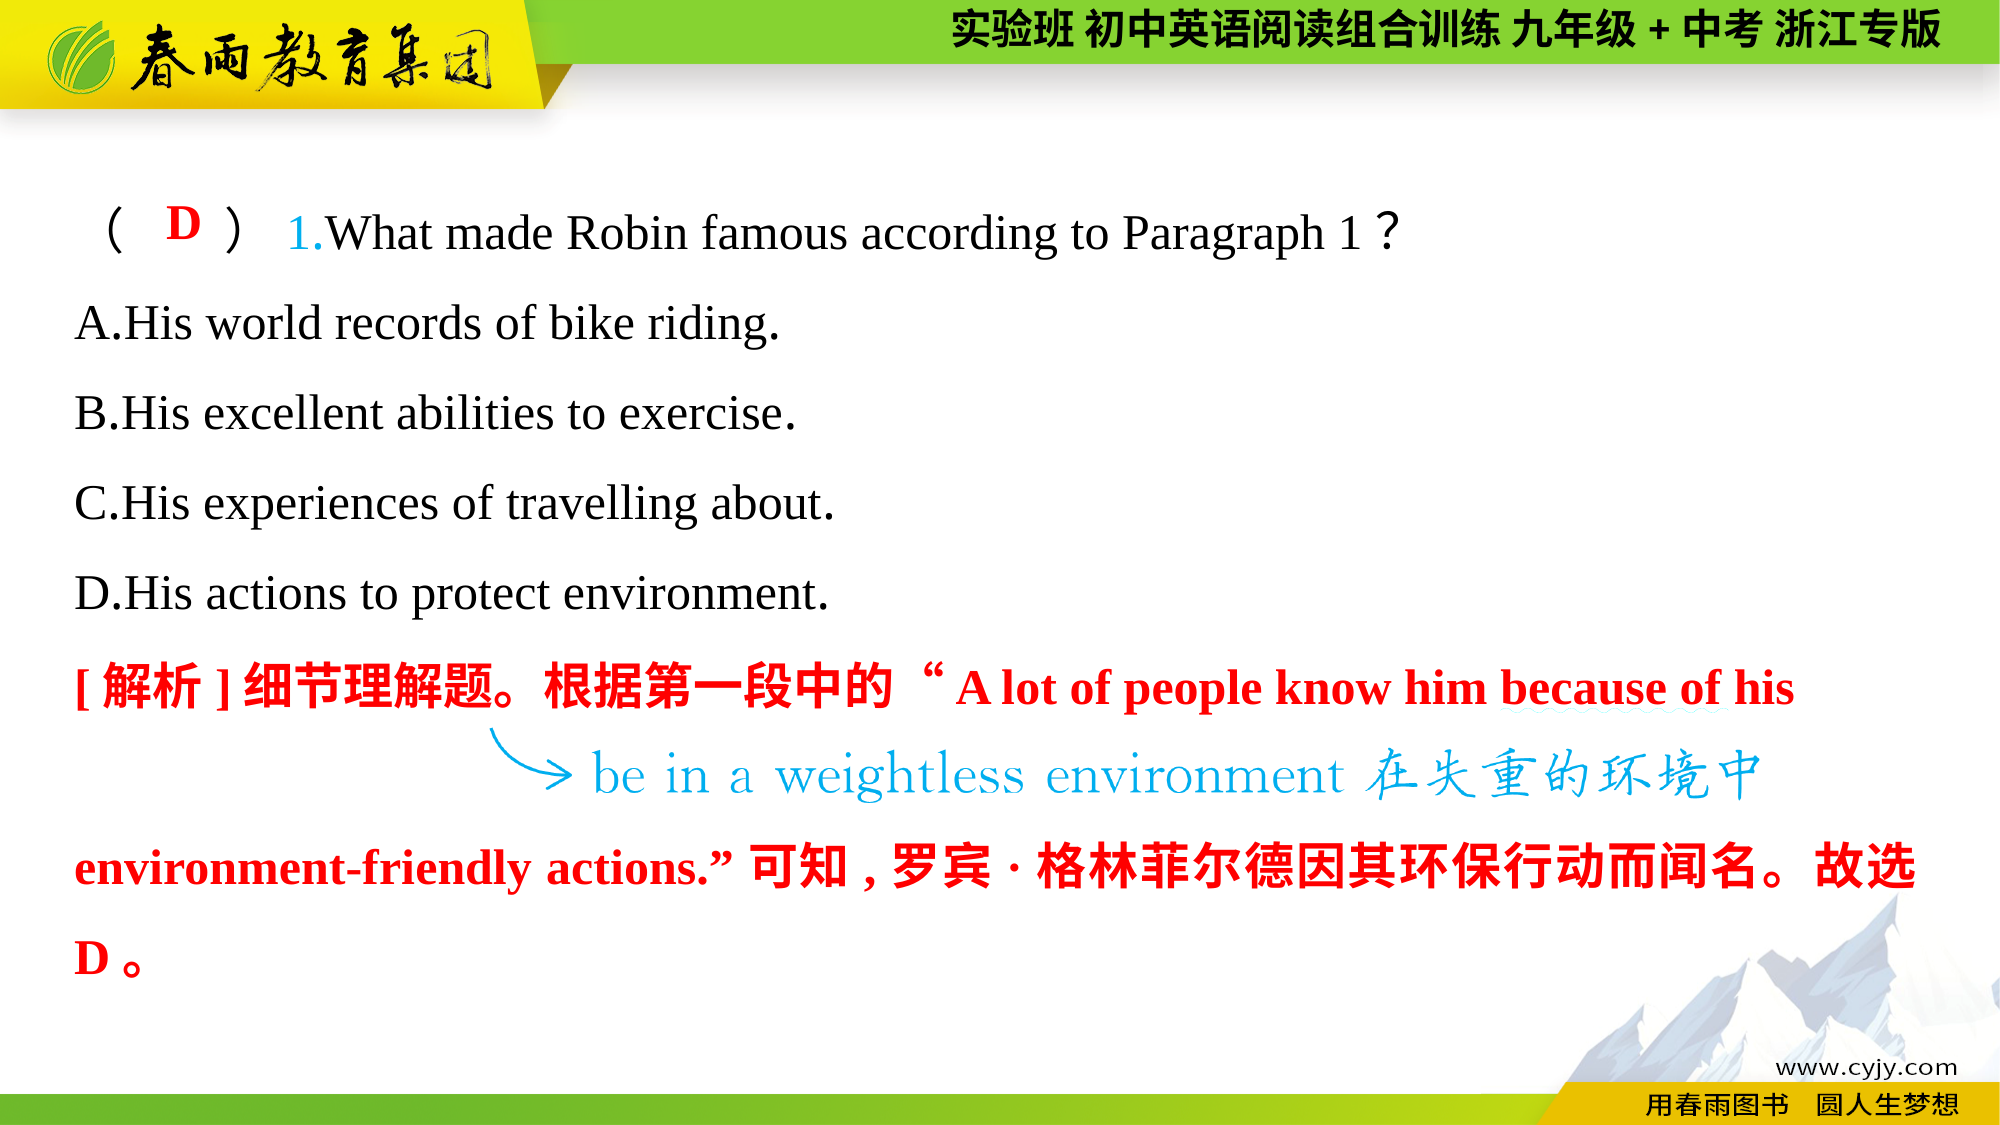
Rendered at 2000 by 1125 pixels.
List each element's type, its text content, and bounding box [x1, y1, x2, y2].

list （ ）1.What made Robin famous according to Paragraph 1？ A.His world records of bike riding. B.His excellent abilities to exercise. C.His experiences of travelling about. D.His actions to protect environment. [59, 161, 1944, 617]
picture [0, 0, 2000, 1125]
text_box D [151, 182, 217, 257]
text_box [解析]细节理解题。根据第一段中的“A lot of people know him because of his environment-friendly actions.”可知,罗宾·格林菲尔德因其环保行动而闻名。故选D。 [59, 617, 1944, 993]
